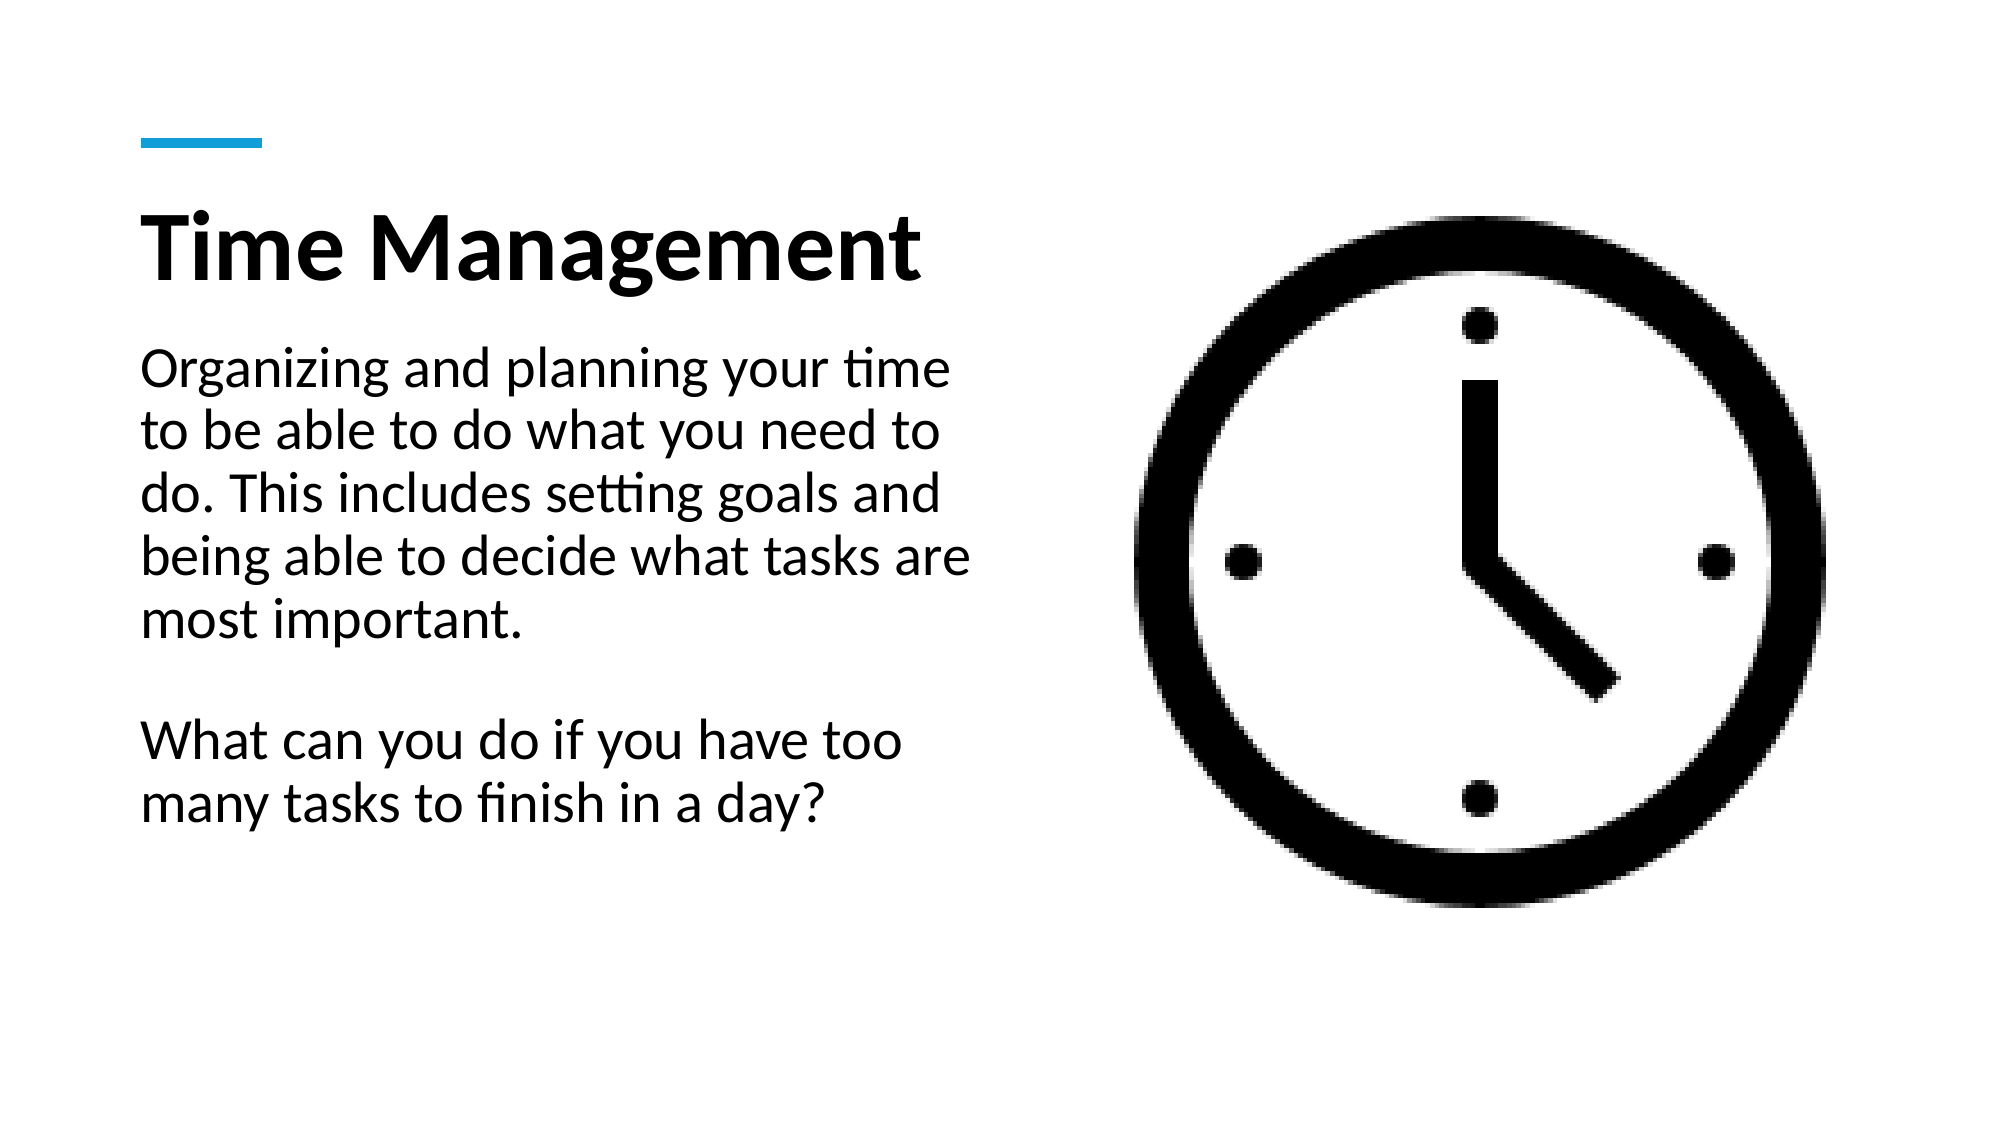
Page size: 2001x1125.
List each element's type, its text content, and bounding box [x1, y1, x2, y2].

title Time Management [124, 186, 1043, 330]
picture [1043, 125, 1917, 1000]
list Organizing and planning your time to be able to do what you need to do. This includes setting goals and being able to decide what tasks are most important. What can you do if you have too many tasks to finish in a day? [124, 329, 1029, 1091]
